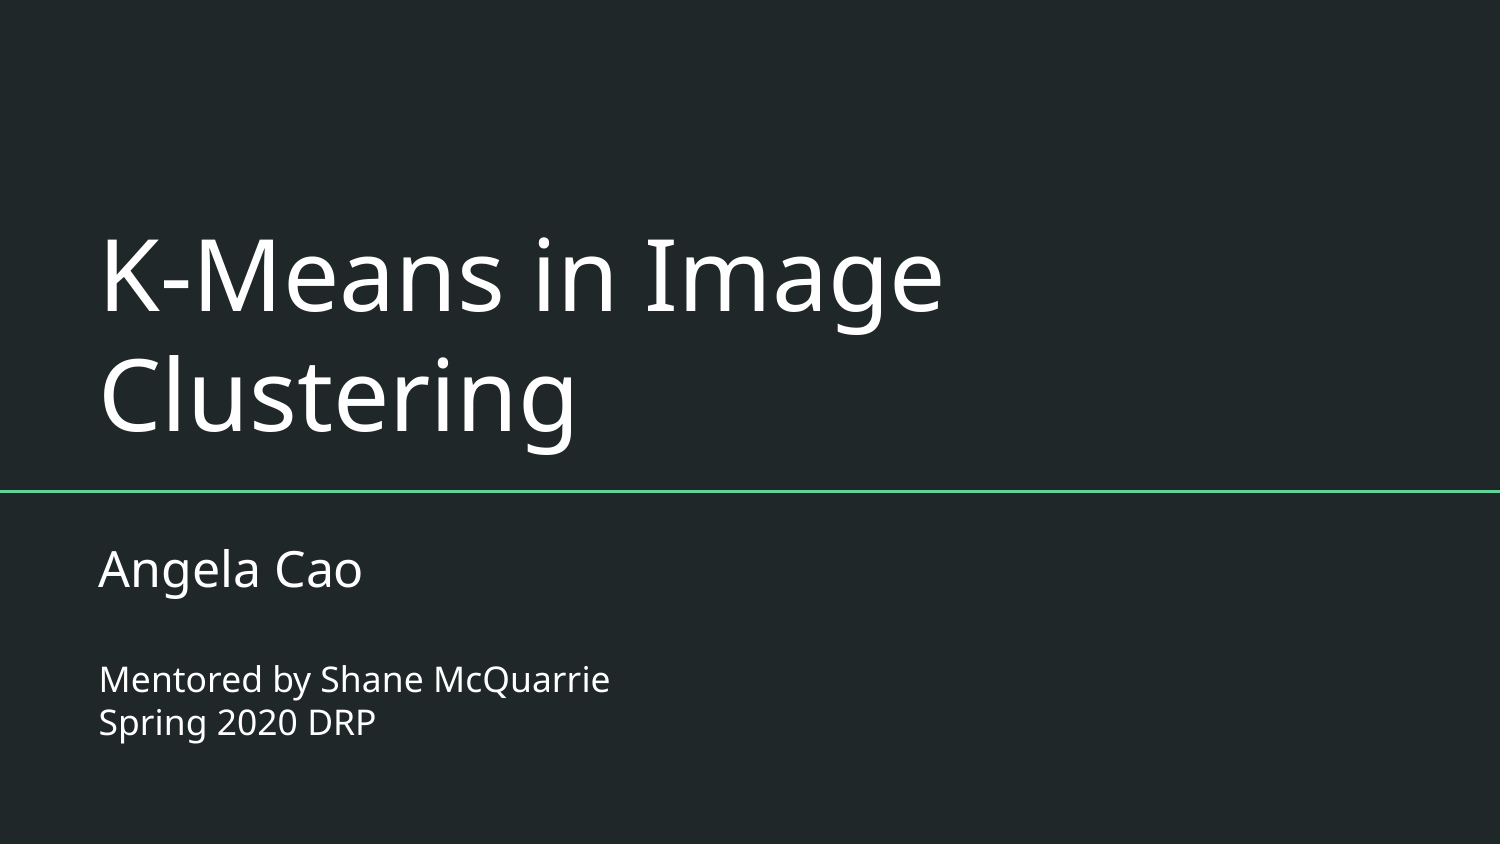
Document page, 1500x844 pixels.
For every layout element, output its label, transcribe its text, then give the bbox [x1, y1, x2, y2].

title K-Means in Image Clustering [83, 206, 1417, 467]
subtitle Angela Cao Mentored by Shane McQuarrie Spring 2020 DRP [83, 522, 1417, 626]
